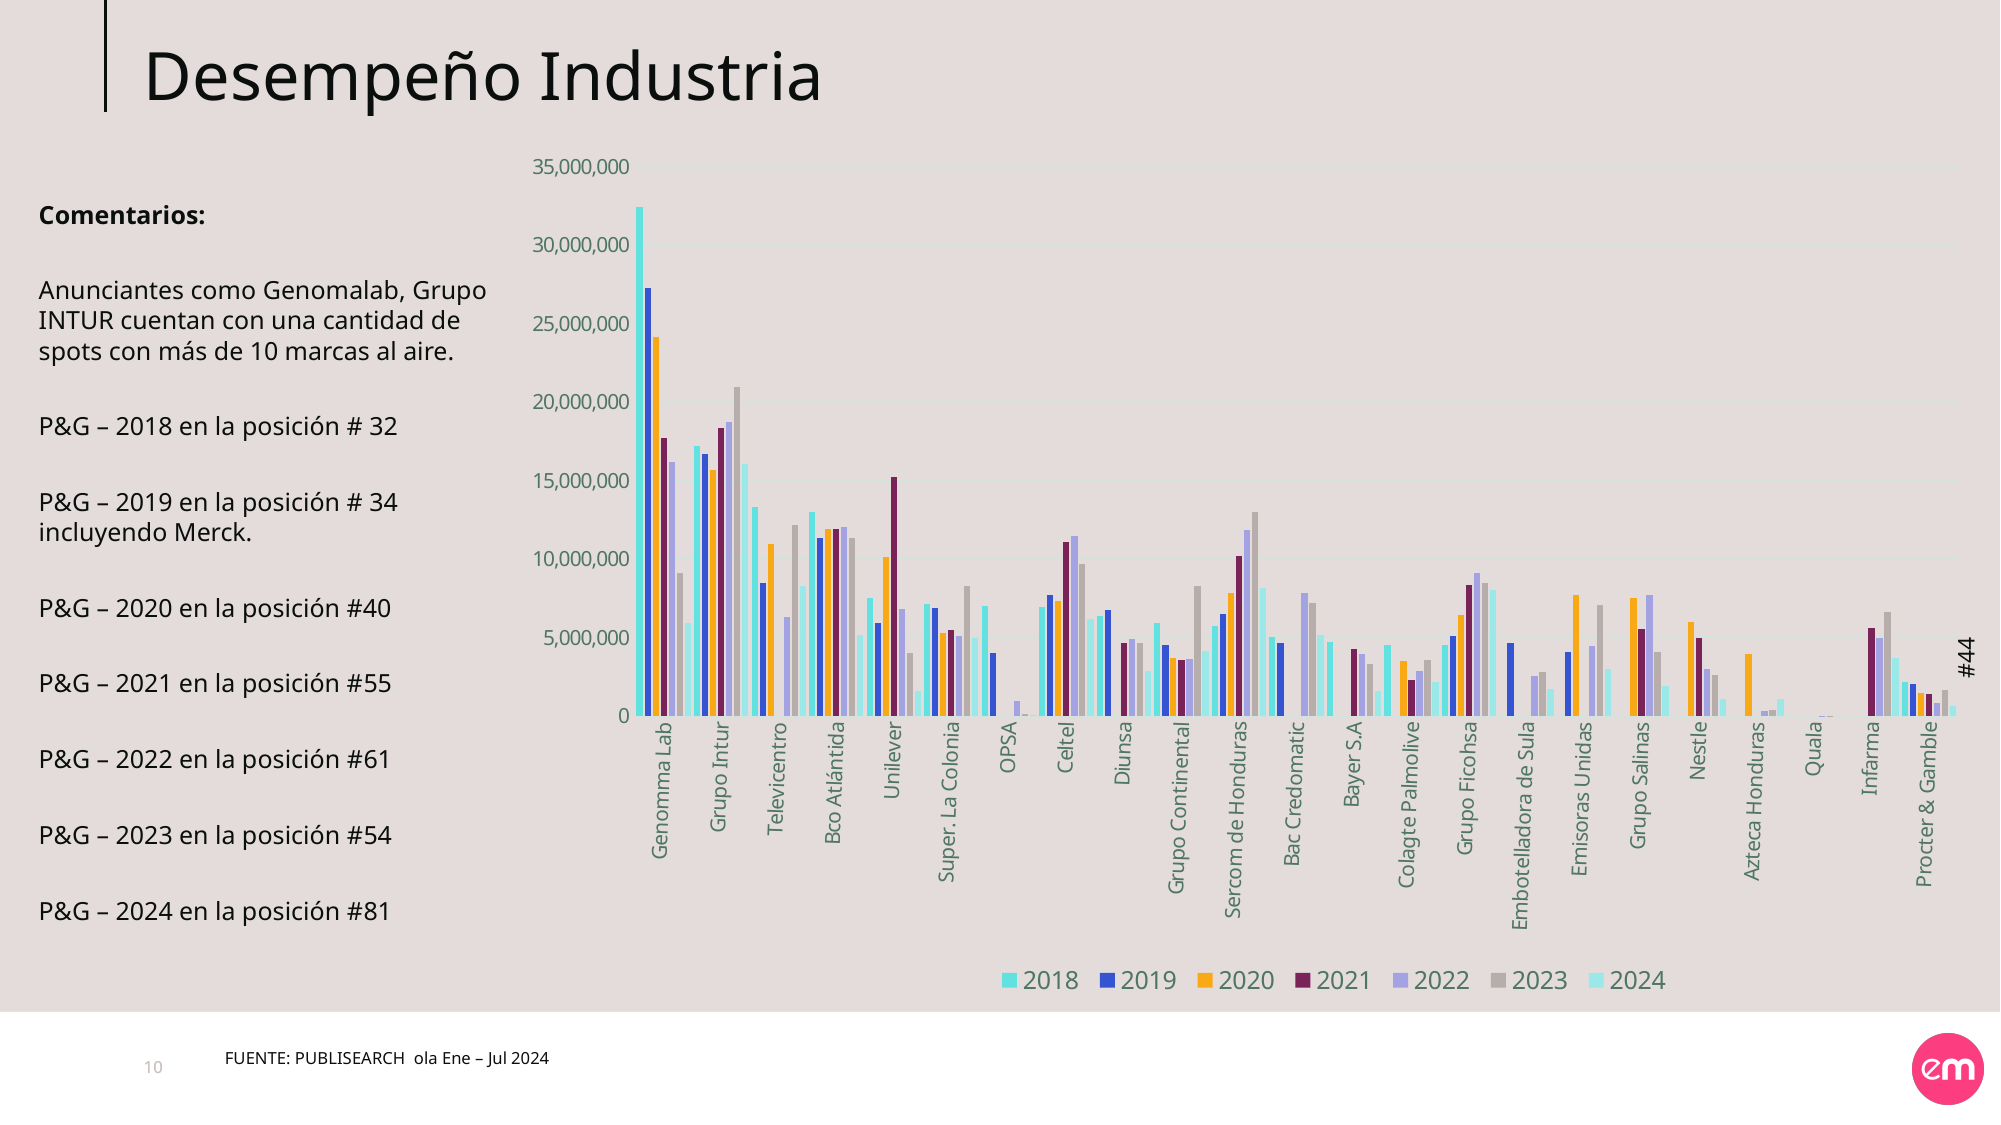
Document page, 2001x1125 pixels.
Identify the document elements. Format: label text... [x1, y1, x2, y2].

picture [1912, 1033, 1984, 1105]
footer FUENTE: PUBLISEARCH ola Ene – Jul 2024 [209, 1011, 948, 1124]
text_box Comentarios: Anunciantes como Genomalab, Grupo INTUR cuentan con una cantidad de spots con más de 10 marcas al aire. P&G – 2018 en la posición # 32 P&G – 2019 en la posición # 34 incluyendo Merck. P&G – 2020 en la posición #40 P&G – 2021 en la posición #55 P&G – 2022 en la posición #61 P&G – 2023 en la posición #54 P&G – 2024 en la posición #81 [24, 185, 500, 973]
text_box 10 [128, 1043, 209, 1093]
chart [500, 97, 1963, 1009]
text_box #44 [1963, 581, 1988, 735]
title Desempeño Industria [128, 35, 1895, 185]
